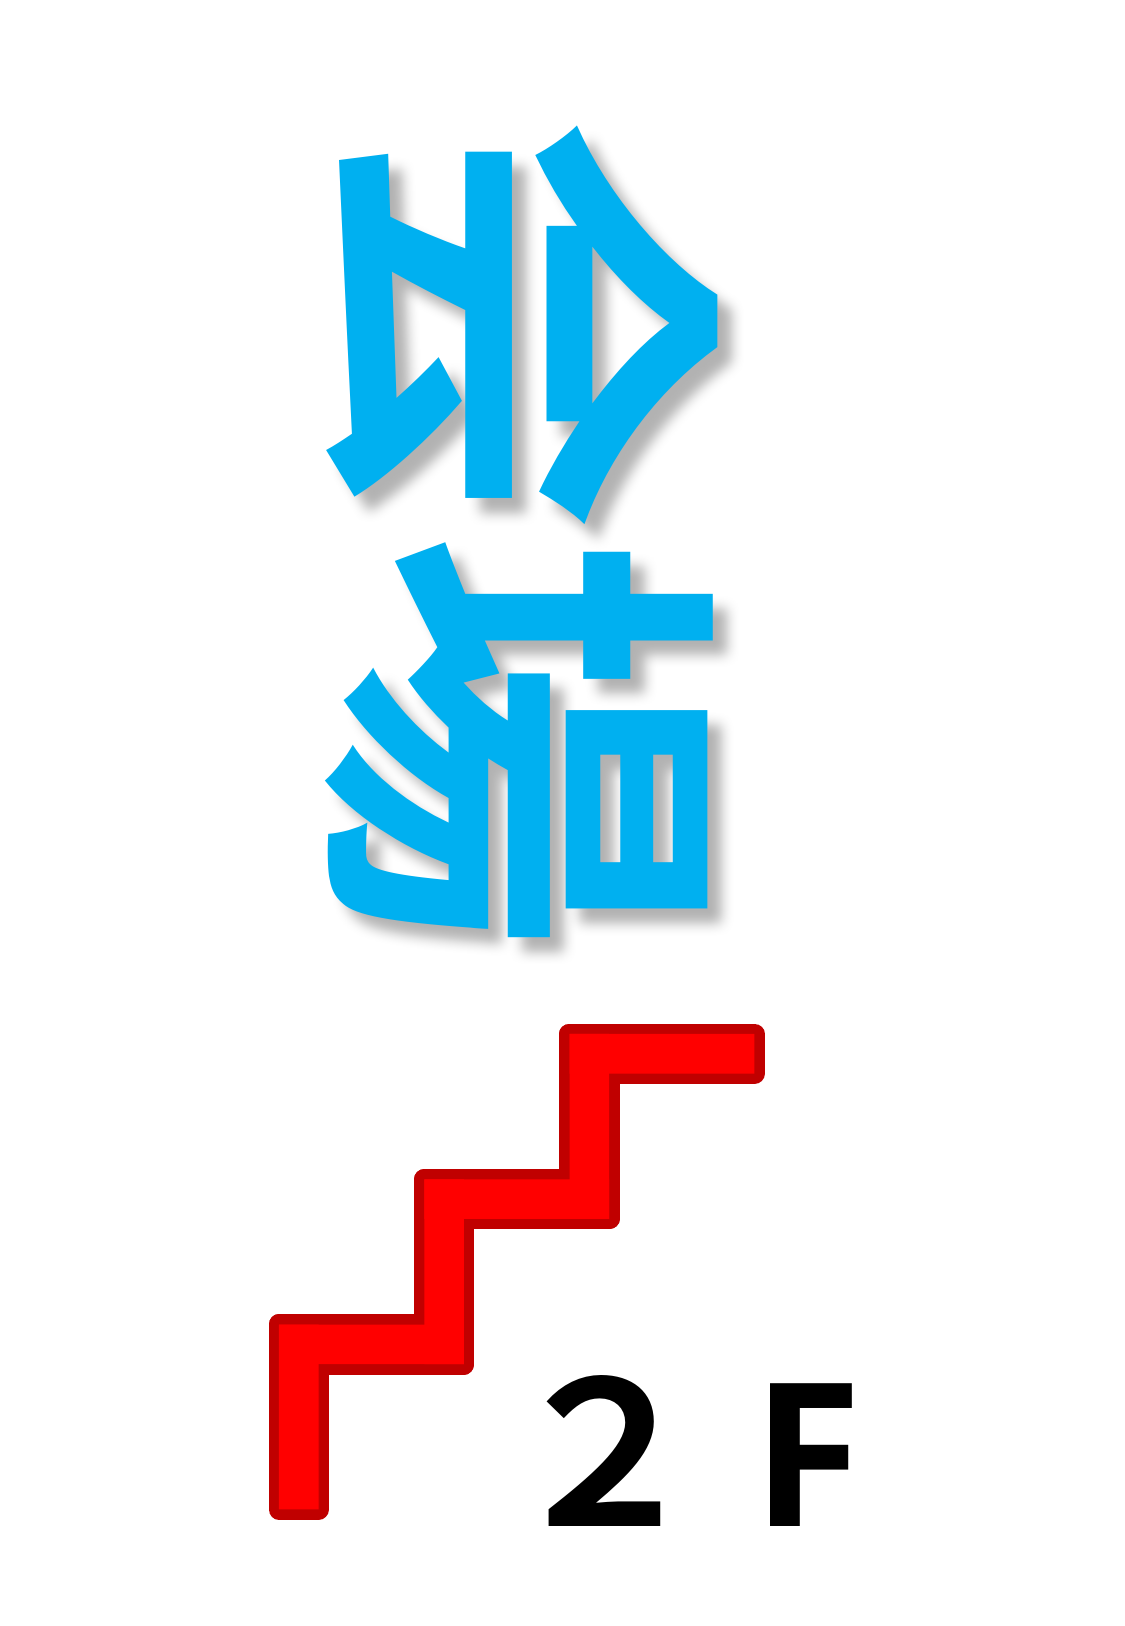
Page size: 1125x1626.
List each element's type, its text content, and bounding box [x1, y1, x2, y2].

text_box 会場 [263, 103, 799, 963]
text_box ２F [454, 1319, 912, 1575]
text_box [278, 1033, 755, 1510]
